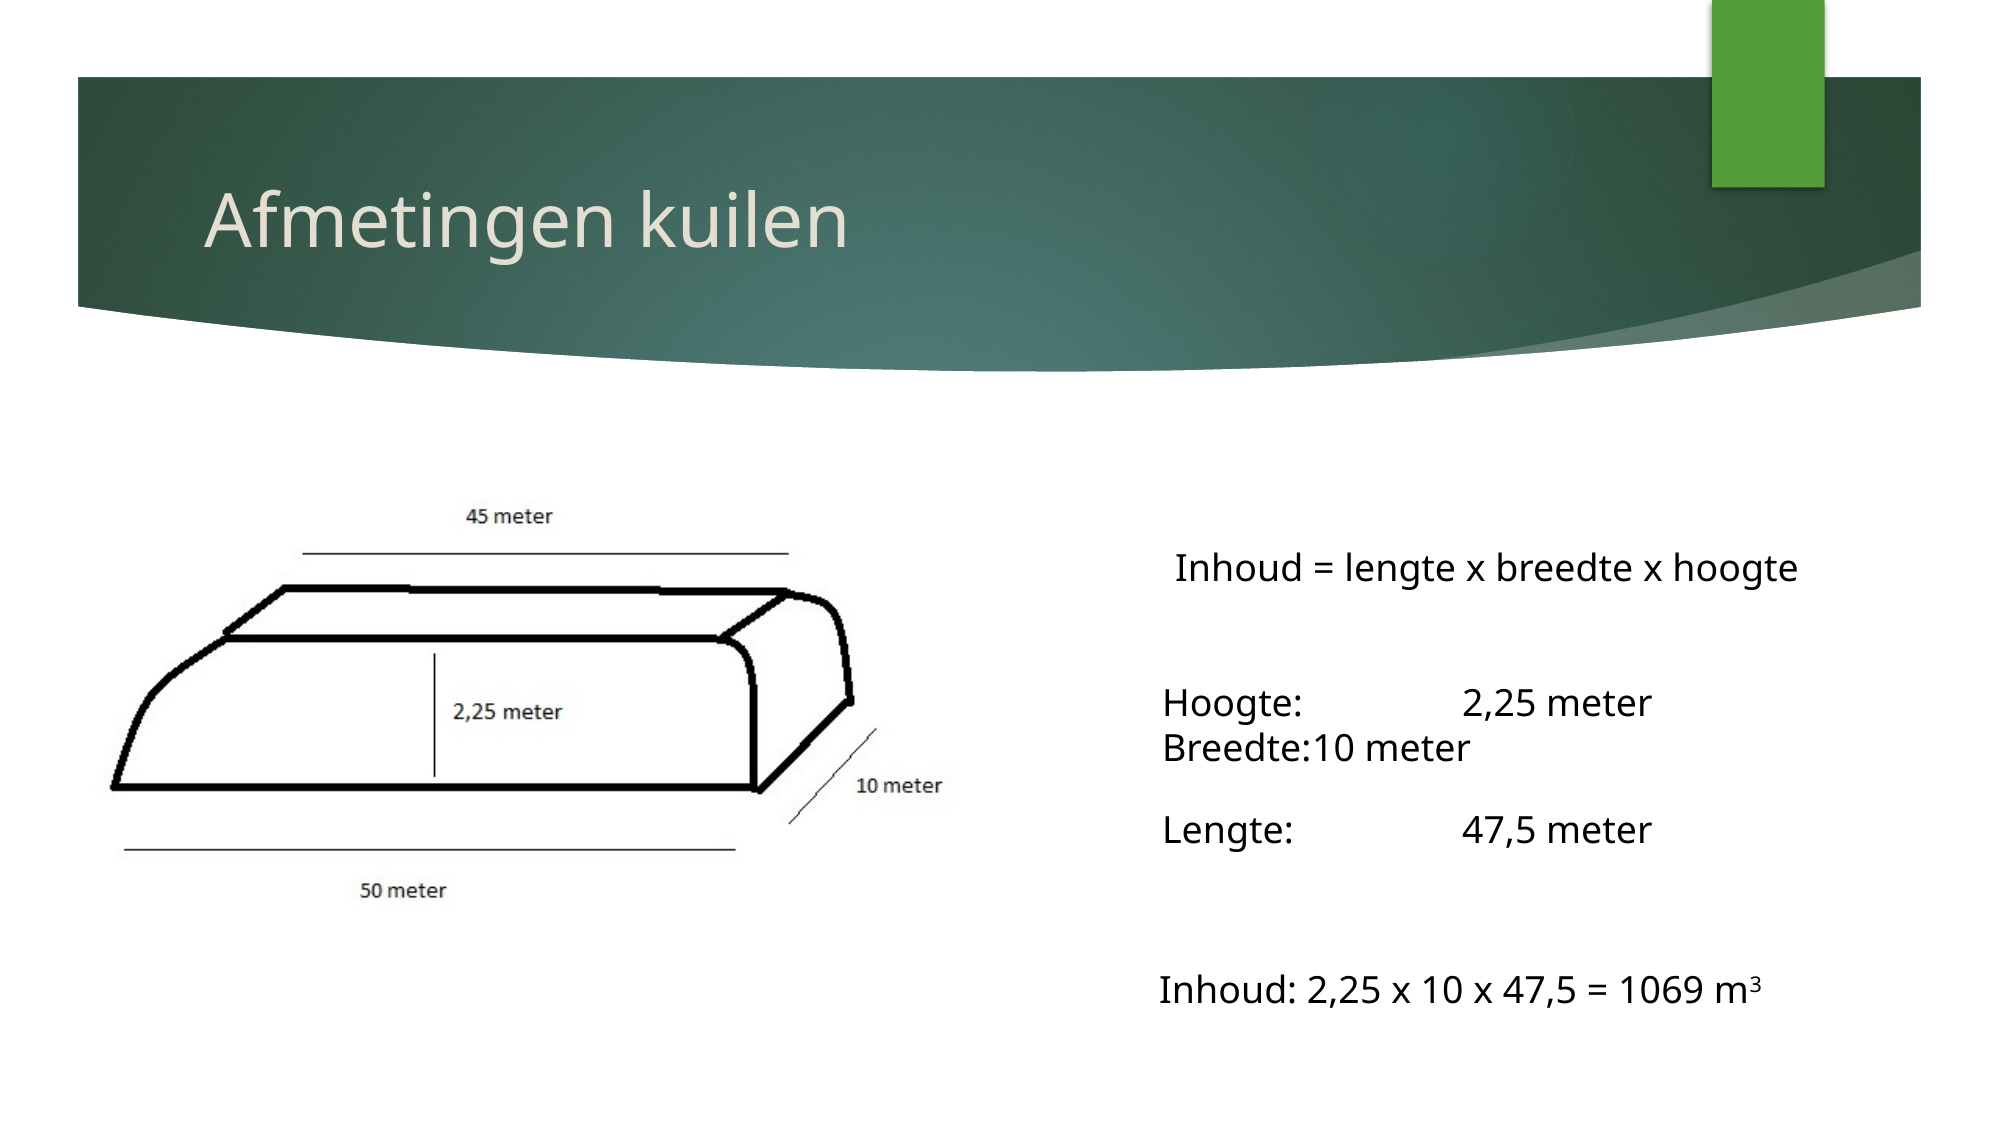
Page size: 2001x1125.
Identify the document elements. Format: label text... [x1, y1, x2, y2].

text_box Lengte: 47,5 meter [1147, 798, 1668, 858]
text_box Inhoud = lengte x breedte x hoogte [1160, 536, 1815, 597]
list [54, 486, 984, 937]
title Afmetingen kuilen [189, 159, 1627, 276]
text_box Hoogte: 2,25 meter Breedte: 10 meter [1147, 671, 1668, 777]
text_box Inhoud: 2,25 x 10 x 47,5 = 1069 m3 [1144, 958, 1788, 1019]
